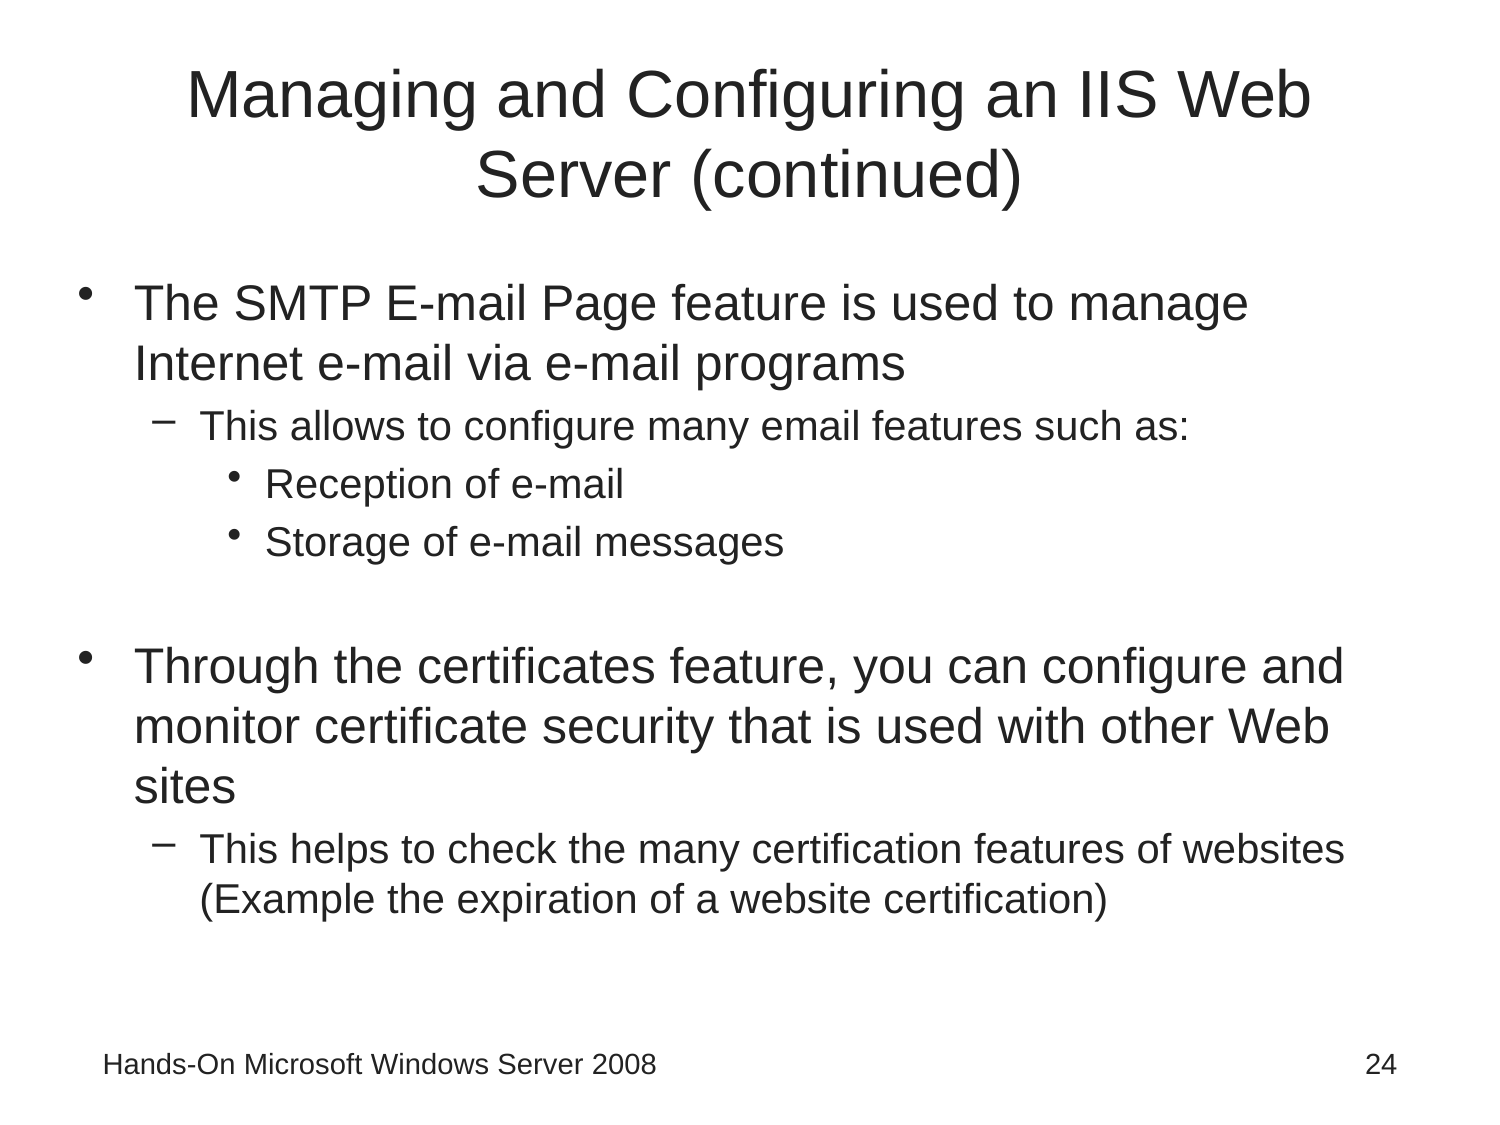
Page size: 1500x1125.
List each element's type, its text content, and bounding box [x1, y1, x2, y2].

footer Hands-On Microsoft Windows Server 2008 [87, 1037, 1051, 1101]
title Managing and Configuring an IIS Web Server (continued) [87, 37, 1413, 226]
list The SMTP E-mail Page feature is used to manage Internet e-mail via e-mail programs This allows to configure many email features such as: Reception of e-mail Storage of e-mail messages Through the certificates feature, you can configure and monitor certificate security that is used with other Web sites This helps to check the many certification features of websites (Example the expiration of a website certification) [62, 262, 1426, 1013]
slide_number 24 [1074, 1037, 1413, 1101]
